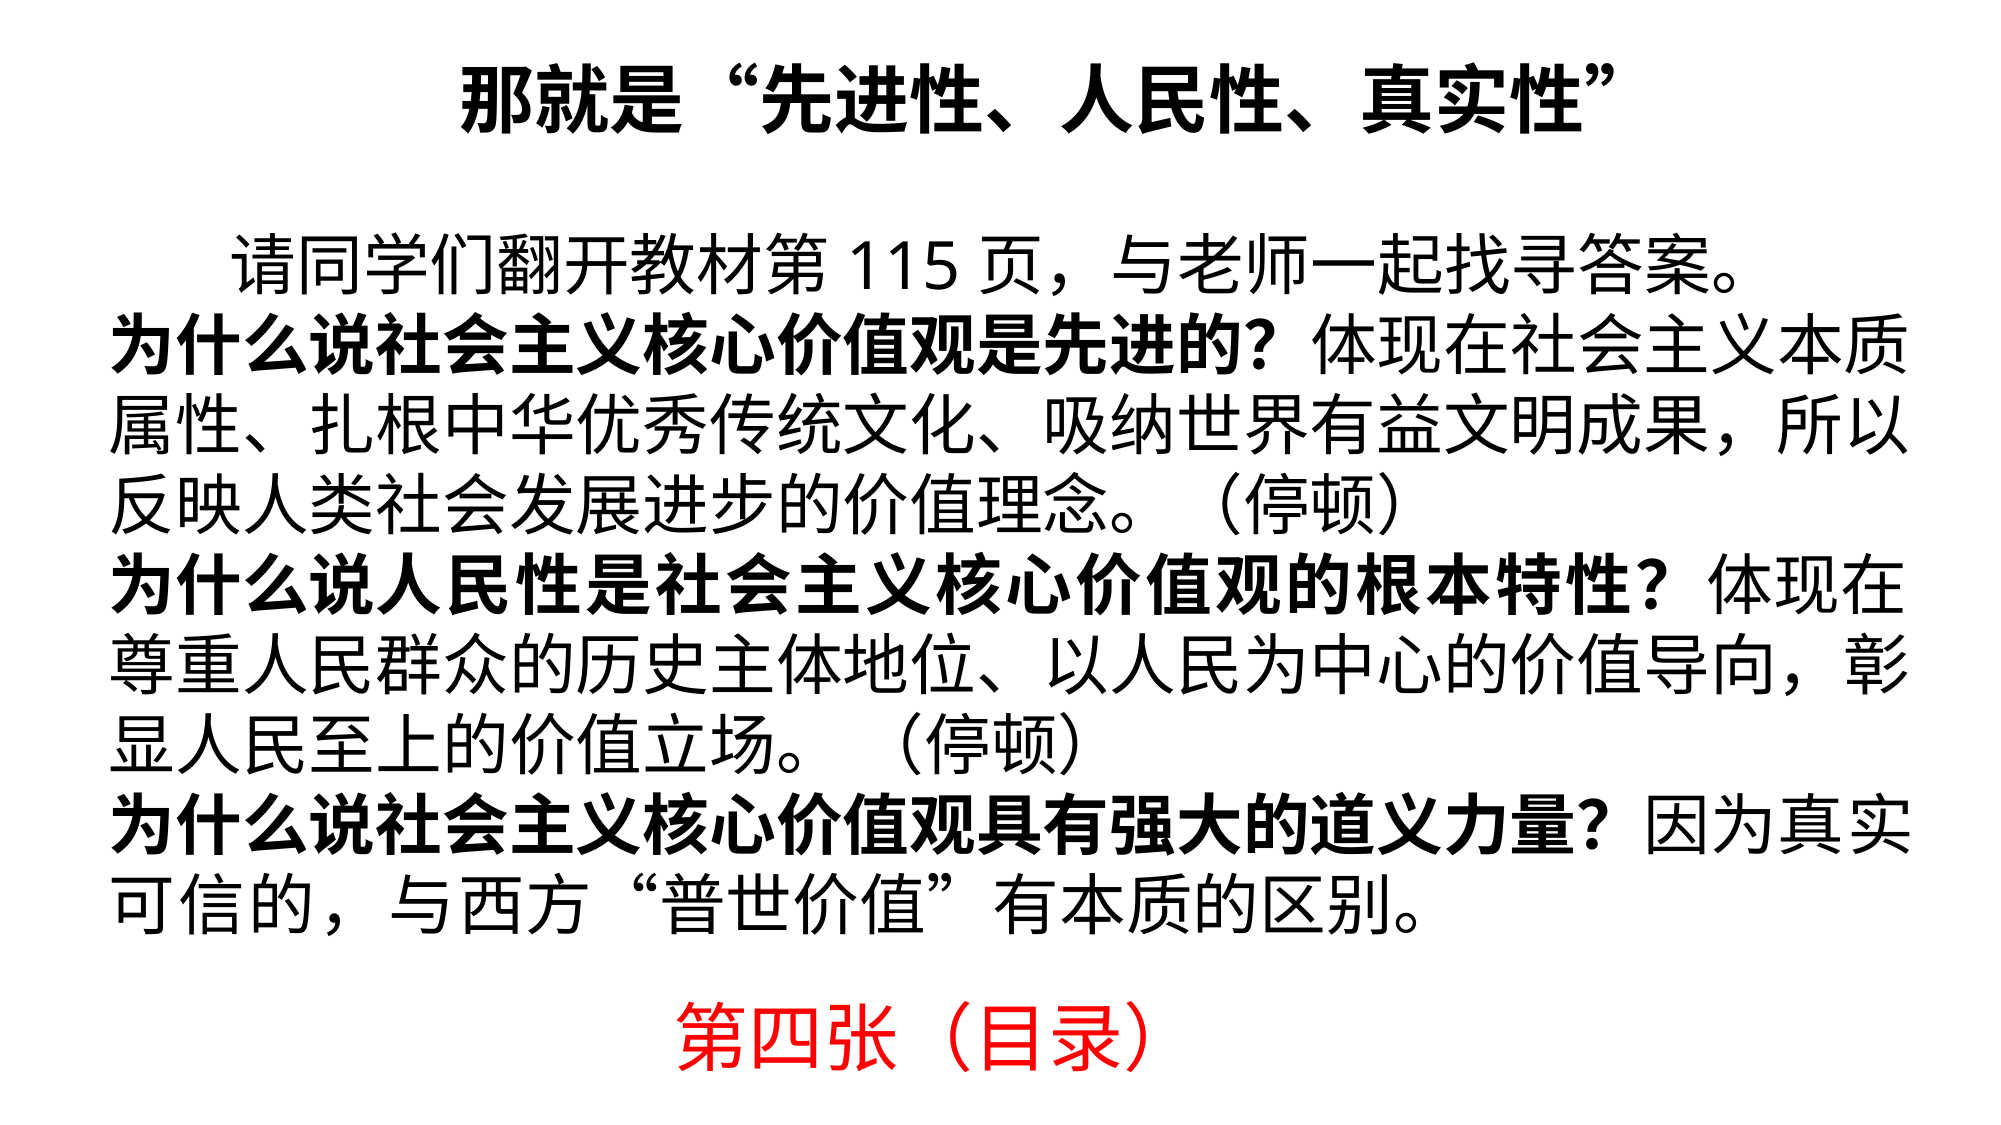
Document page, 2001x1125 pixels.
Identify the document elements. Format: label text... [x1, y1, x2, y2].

text_box 那就是“先进性、人民性、真实性” 请同学们翻开教材第115页，与老师一起找寻答案。 为什么说社会主义核心价值观是先进的？体现在社会主义本质属性、扎根中华优秀传统文化、吸纳世界有益文明成果，所以反映人类社会发展进步的价值理念。（停顿） 为什么说人民性是社会主义核心价值观的根本特性？体现在尊重人民群众的历史主体地位、以人民为中心的价值导向，彰显人民至上的价值立场。 （停顿） 为什么说社会主义核心价值观具有强大的道义力量？因为真实可信的，与西方“普世价值”有本质的区别。 [93, 45, 1949, 950]
text_box 第四张（目录） [658, 983, 1659, 1089]
